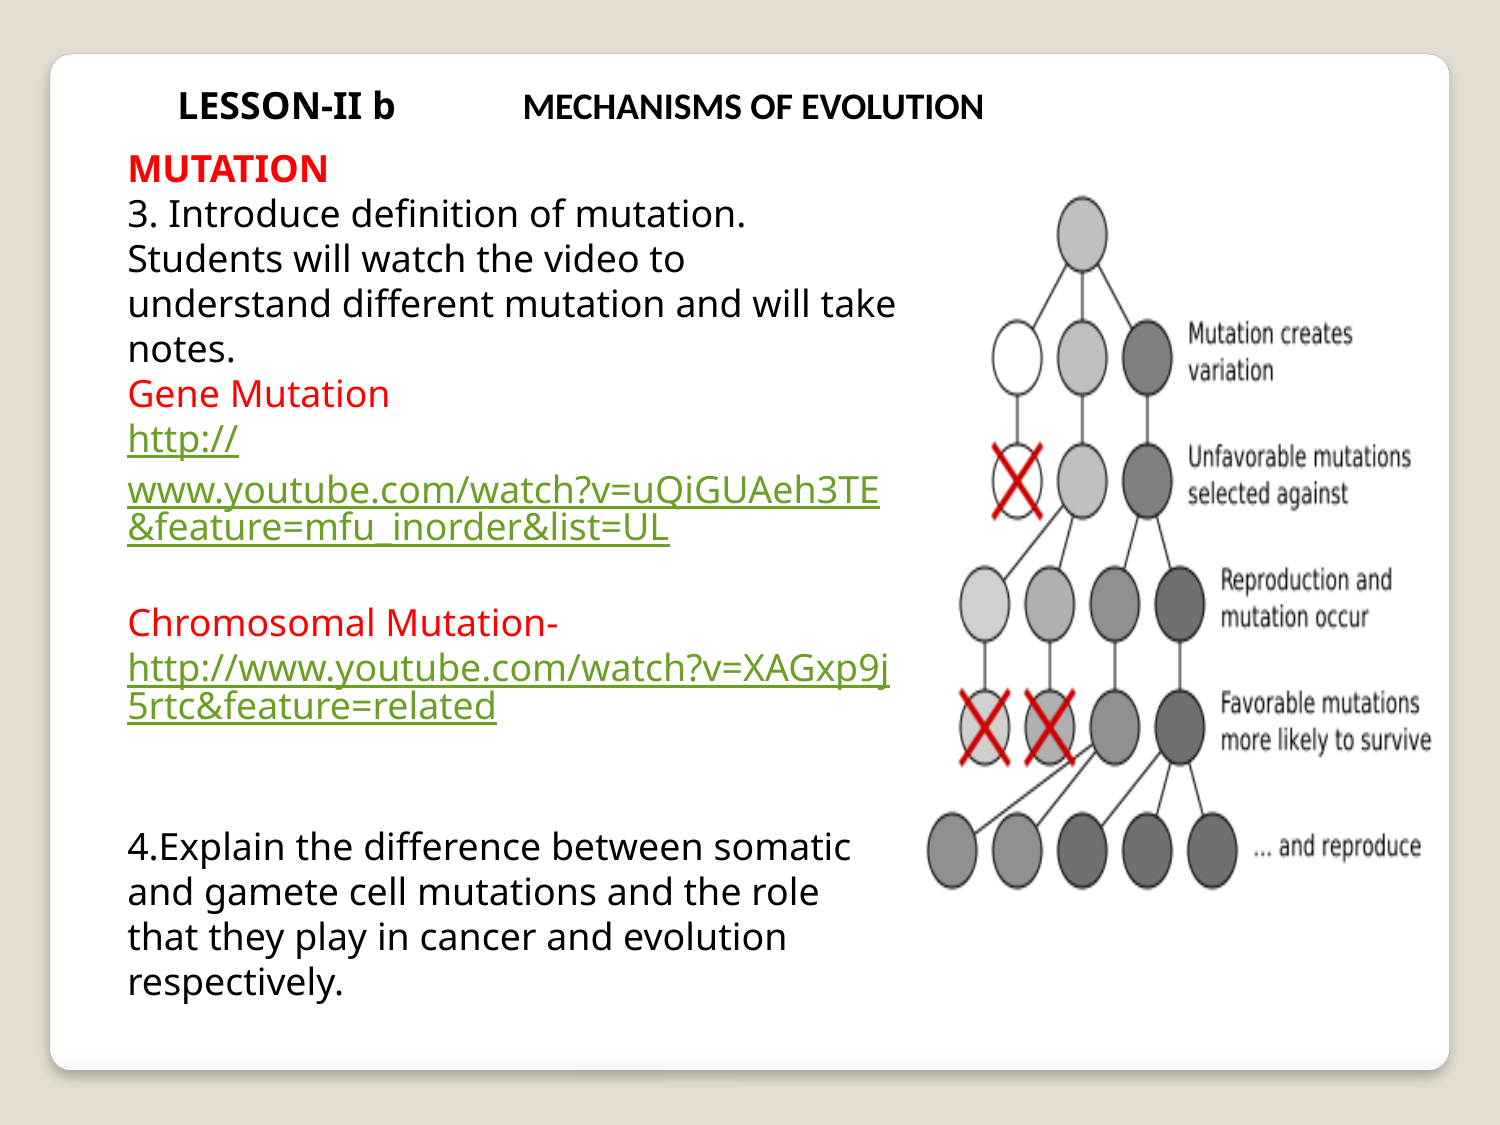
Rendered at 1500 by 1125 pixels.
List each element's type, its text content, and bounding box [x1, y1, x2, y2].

text_box MUTATION 3. Introduce definition of mutation. Students will watch the video to understand different mutation and will take notes. Gene Mutation http://www.youtube.com/watch?v=uQiGUAeh3TE&feature=mfu_inorder&list=UL Chromosomal Mutation-http://www.youtube.com/watch?v=XAGxp9j5rtc&feature=related 4.Explain the difference between somatic and gamete cell mutations and the role that they play in cancer and evolution respectively. [112, 137, 913, 936]
picture [912, 174, 1451, 913]
text_box LESSON-II b MECHANISMS OF EVOLUTION [162, 74, 1338, 180]
